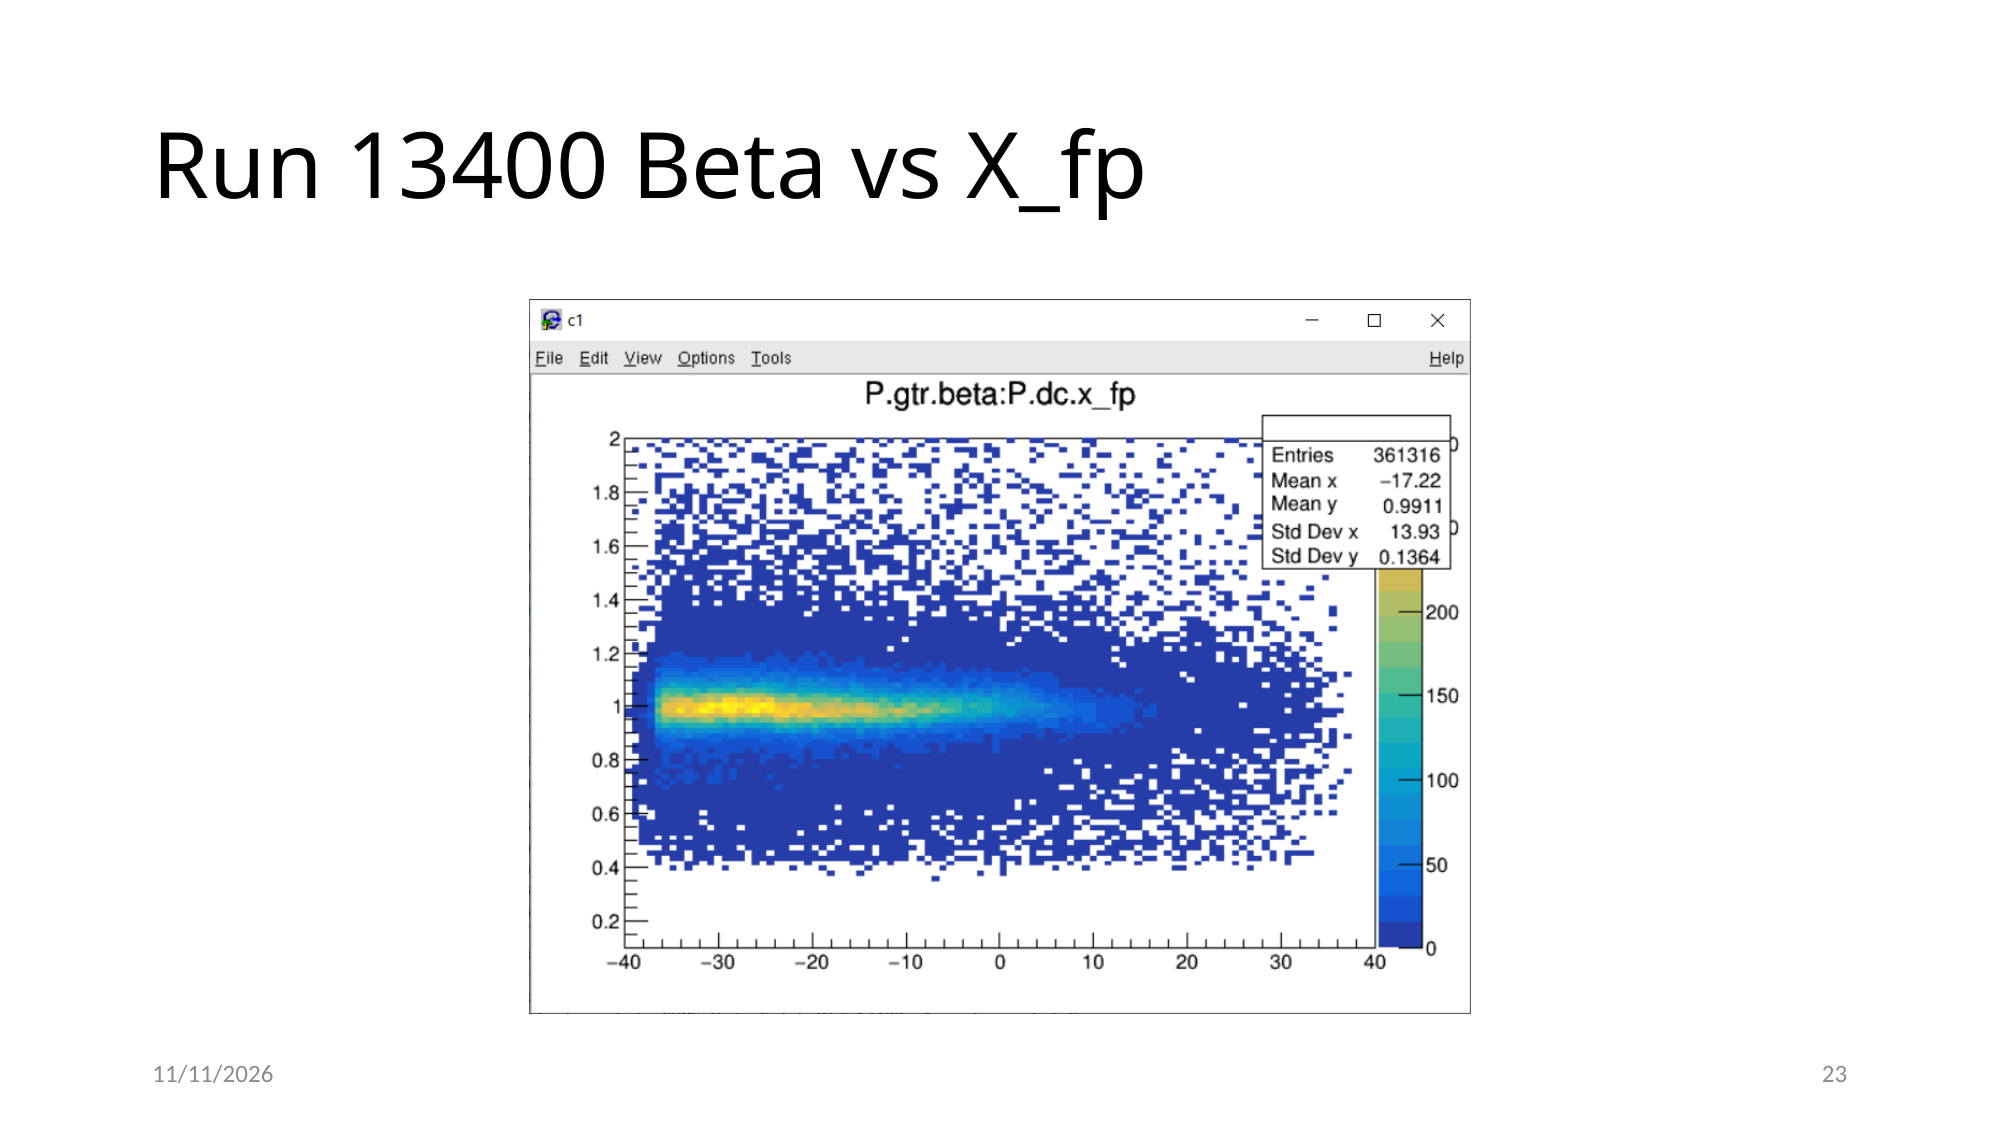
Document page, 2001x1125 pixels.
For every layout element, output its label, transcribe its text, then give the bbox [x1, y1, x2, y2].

title Run 13400 Beta vs X_fp [137, 59, 1863, 278]
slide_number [137, 1042, 588, 1103]
slide_number 23 [1412, 1042, 1863, 1103]
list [529, 299, 1471, 1014]
